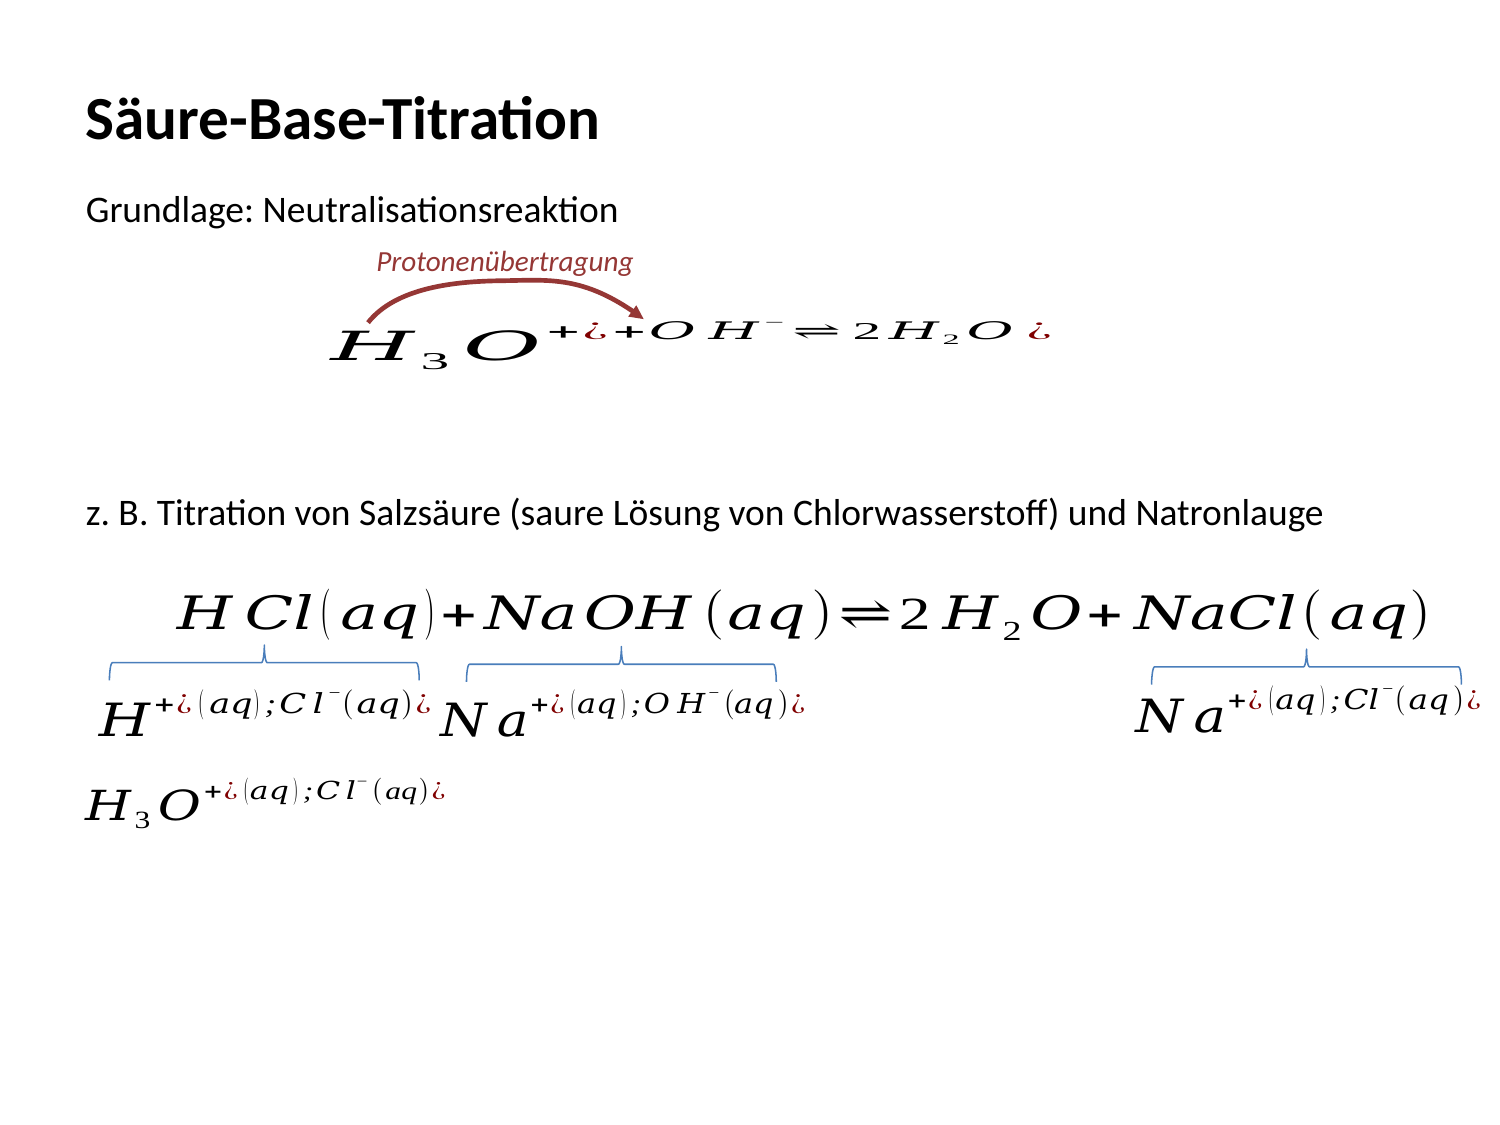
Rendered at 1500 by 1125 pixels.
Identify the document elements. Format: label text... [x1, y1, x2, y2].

text_box Protonenübertragung [361, 234, 649, 285]
title Säure-Base-Titration [70, 70, 1430, 160]
list Grundlage: Neutralisationsreaktion z. B. Titration von Salzsäure (saure Lösung von Chlorwasserstoff) und Natronlauge [70, 177, 1430, 1004]
text_box [108, 644, 420, 681]
text_box [465, 645, 778, 682]
text_box [366, 285, 644, 324]
text_box [1150, 648, 1463, 685]
